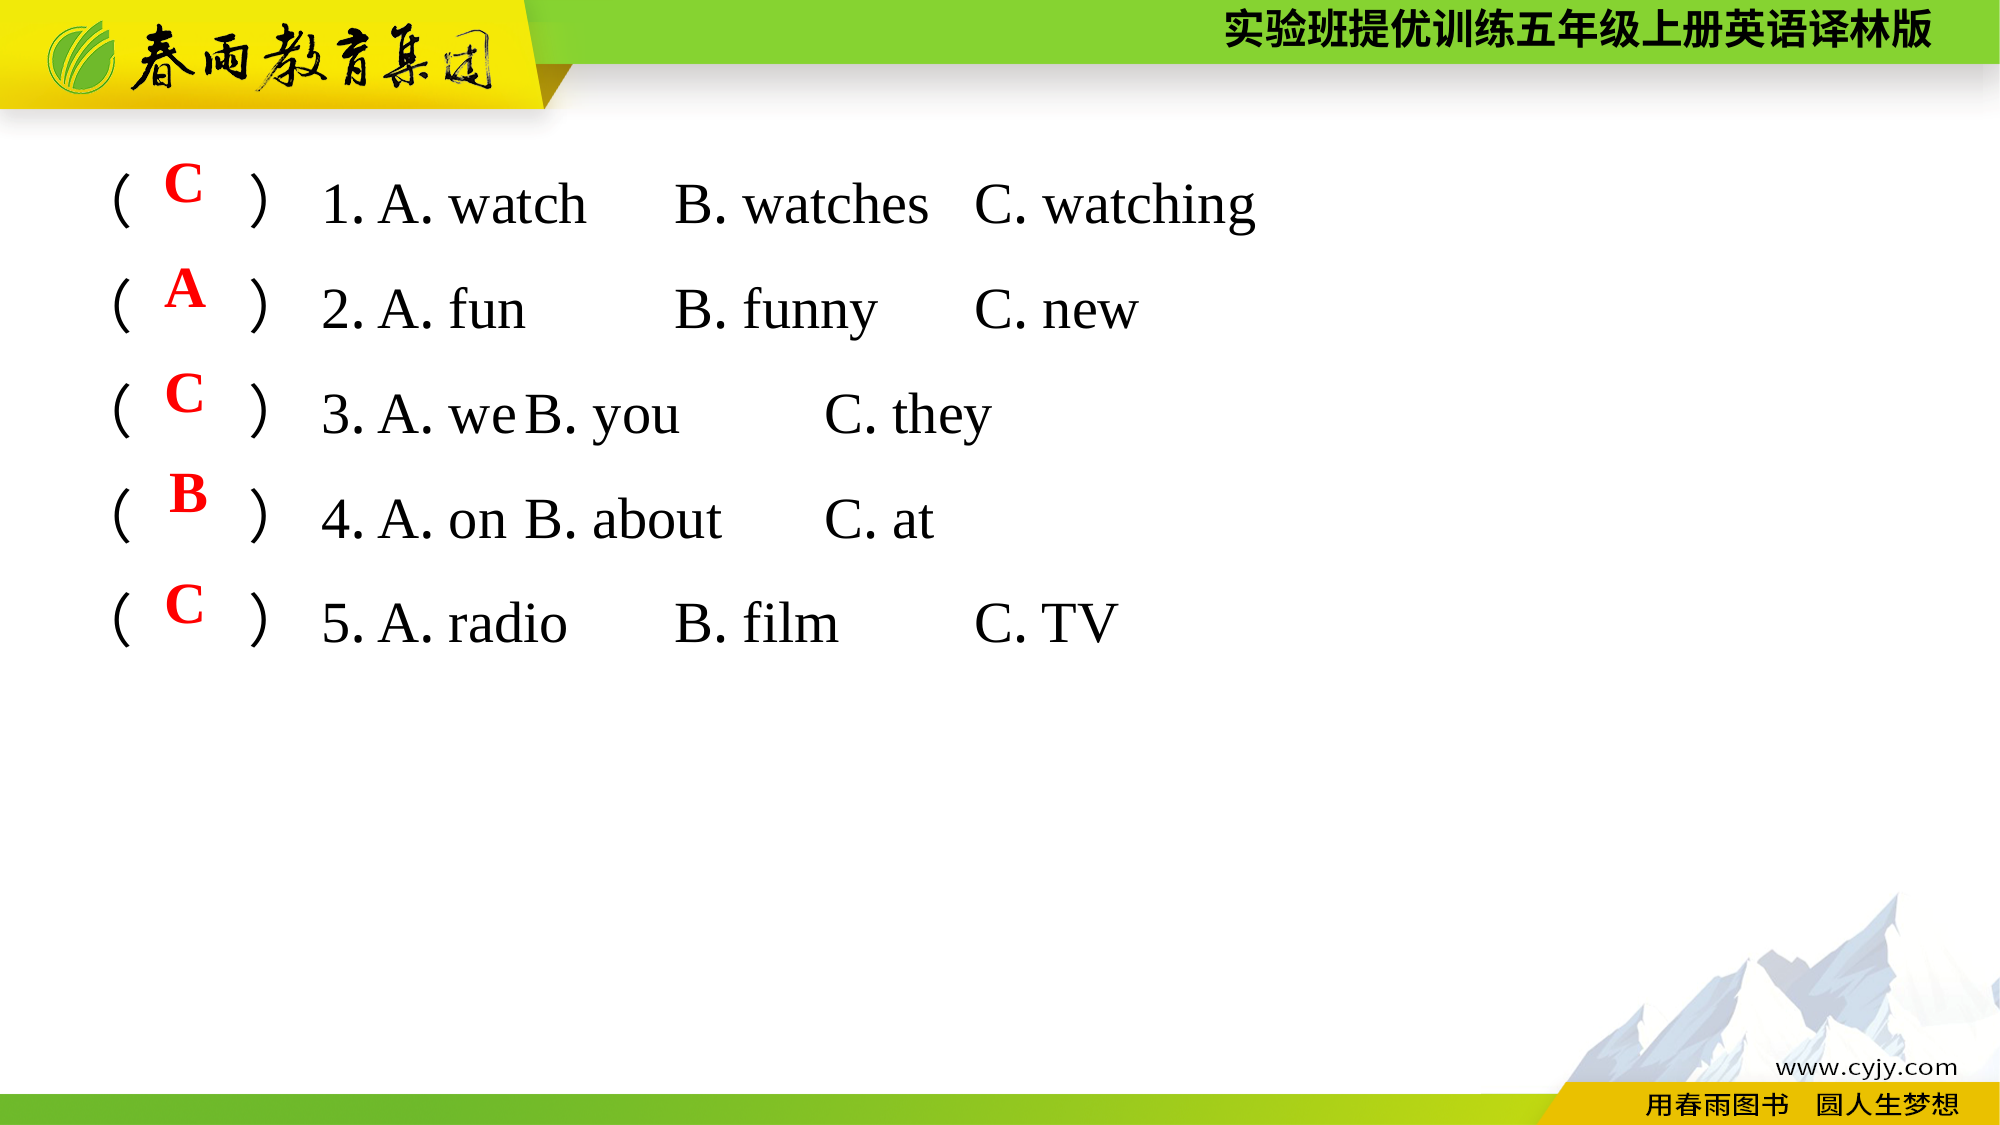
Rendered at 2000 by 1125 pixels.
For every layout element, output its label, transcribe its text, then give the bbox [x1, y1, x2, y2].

picture [0, 0, 2000, 1125]
text_box C [149, 137, 221, 222]
text_box C [149, 558, 222, 643]
text_box B [154, 447, 224, 532]
text_box A [149, 241, 222, 327]
list （ ）1. A. watch B. watches C. watching （ ）2. A. fun B. funny C. new （ ）3. A. we B. you C. they （ ）4. A. on B. about C. at （ ）5. A. radio B. film C. TV [59, 122, 1944, 668]
text_box C [149, 347, 222, 432]
